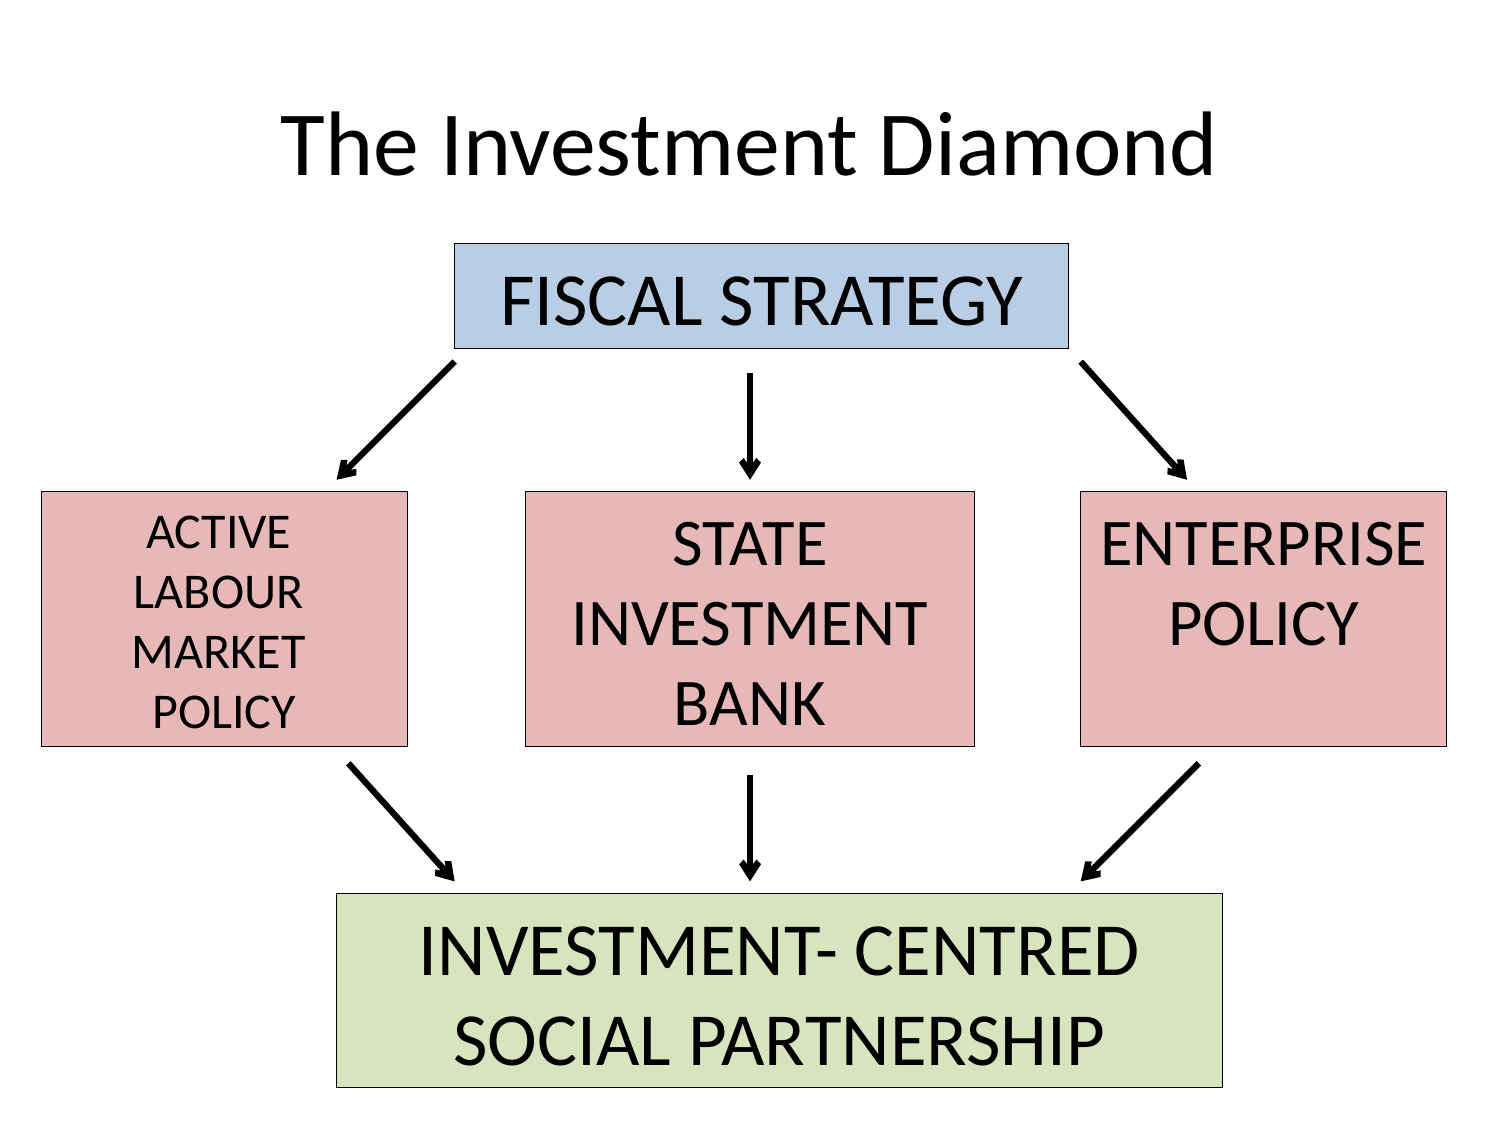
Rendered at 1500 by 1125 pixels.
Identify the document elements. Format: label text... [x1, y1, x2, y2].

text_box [1080, 762, 1200, 882]
text_box STATE INVESTMENT BANK [525, 491, 975, 747]
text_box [1080, 361, 1188, 480]
text_box INVESTMENT- CENTRED SOCIAL PARTNERSHIP [336, 893, 1223, 1088]
text_box FISCAL STRATEGY [454, 243, 1069, 349]
title The Investment Diamond [75, 45, 1425, 233]
text_box ENTERPRISE POLICY [1080, 491, 1447, 747]
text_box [336, 361, 455, 480]
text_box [348, 762, 455, 882]
text_box ACTIVE LABOUR MARKET POLICY [41, 491, 408, 747]
